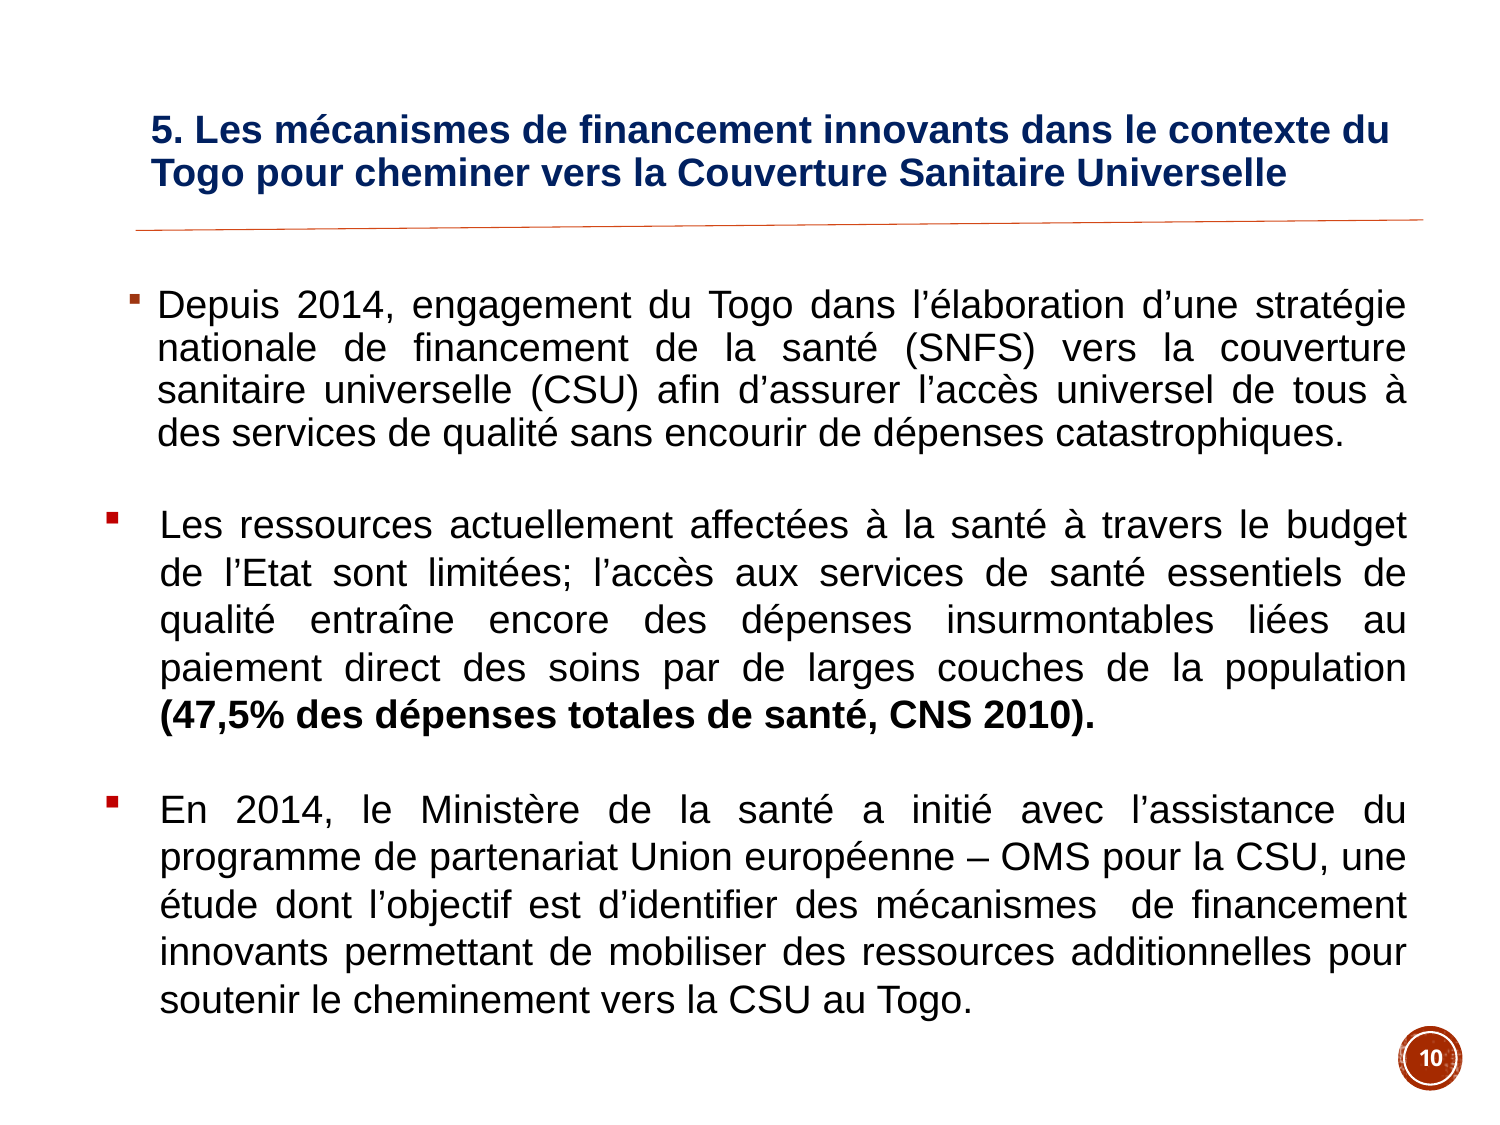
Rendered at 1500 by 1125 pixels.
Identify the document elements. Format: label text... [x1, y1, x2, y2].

title 5. Les mécanismes de financement innovants dans le contexte du Togo pour cheminer vers la Couverture Sanitaire Universelle [135, 101, 1424, 207]
list Depuis 2014, engagement du Togo dans l’élaboration d’une stratégie nationale de financement de la santé (SNFS) vers la couverture sanitaire universelle (CSU) afin d’assurer l’accès universel de tous à des services de qualité sans encourir de dépenses catastrophiques. [112, 231, 1424, 491]
text_box Les ressources actuellement affectées à la santé à travers le budget de l’Etat sont limitées; l’accès aux services de santé essentiels de qualité entraîne encore des dépenses insurmontables liées au paiement direct des soins par de larges couches de la population (47,5% des dépenses totales de santé, CNS 2010). En 2014, le Ministère de la santé a initié avec l’assistance du programme de partenariat Union européenne – OMS pour la CSU, une étude dont l’objectif est d’identifier des mécanismes de financement innovants permettant de mobiliser des ressources additionnelles pour soutenir le cheminement vers la CSU au Togo. [88, 491, 1424, 1029]
slide_number 10 [1391, 1028, 1471, 1089]
